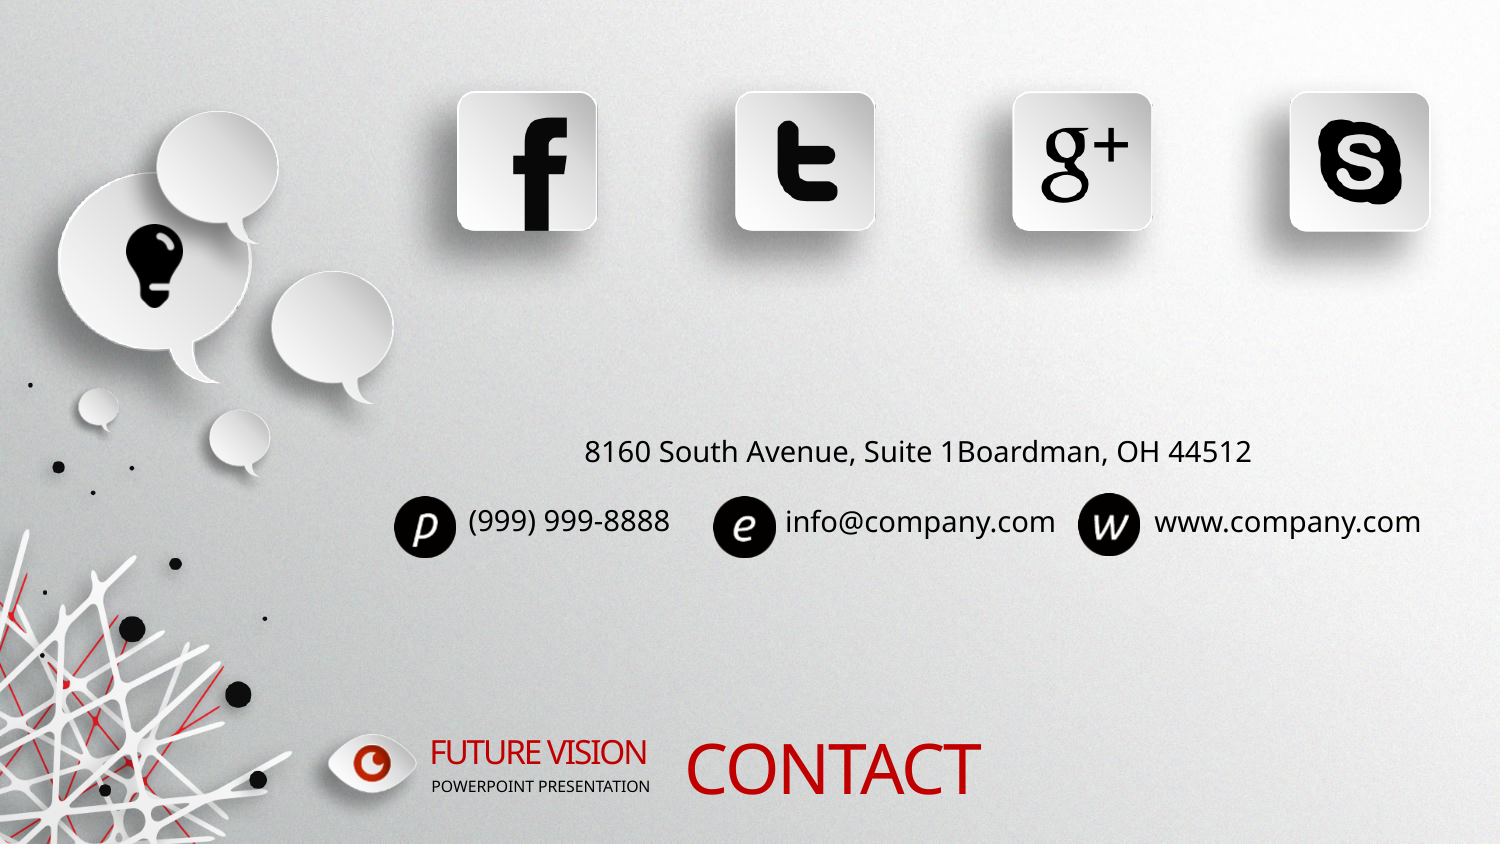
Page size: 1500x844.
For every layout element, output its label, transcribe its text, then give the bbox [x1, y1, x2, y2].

text_box 8160 South Avenue, Suite 1Boardman, OH 44512 [508, 425, 1329, 476]
text_box info@company.com [777, 496, 1073, 546]
picture [0, 0, 1500, 844]
text_box POWERPOINT PRESENTATION [431, 777, 674, 797]
text_box www.company.com [1142, 496, 1465, 546]
text_box FUTURE VISION [429, 731, 682, 772]
text_box (999) 999-8888 [457, 495, 703, 545]
text_box CONTACT [684, 724, 1338, 809]
